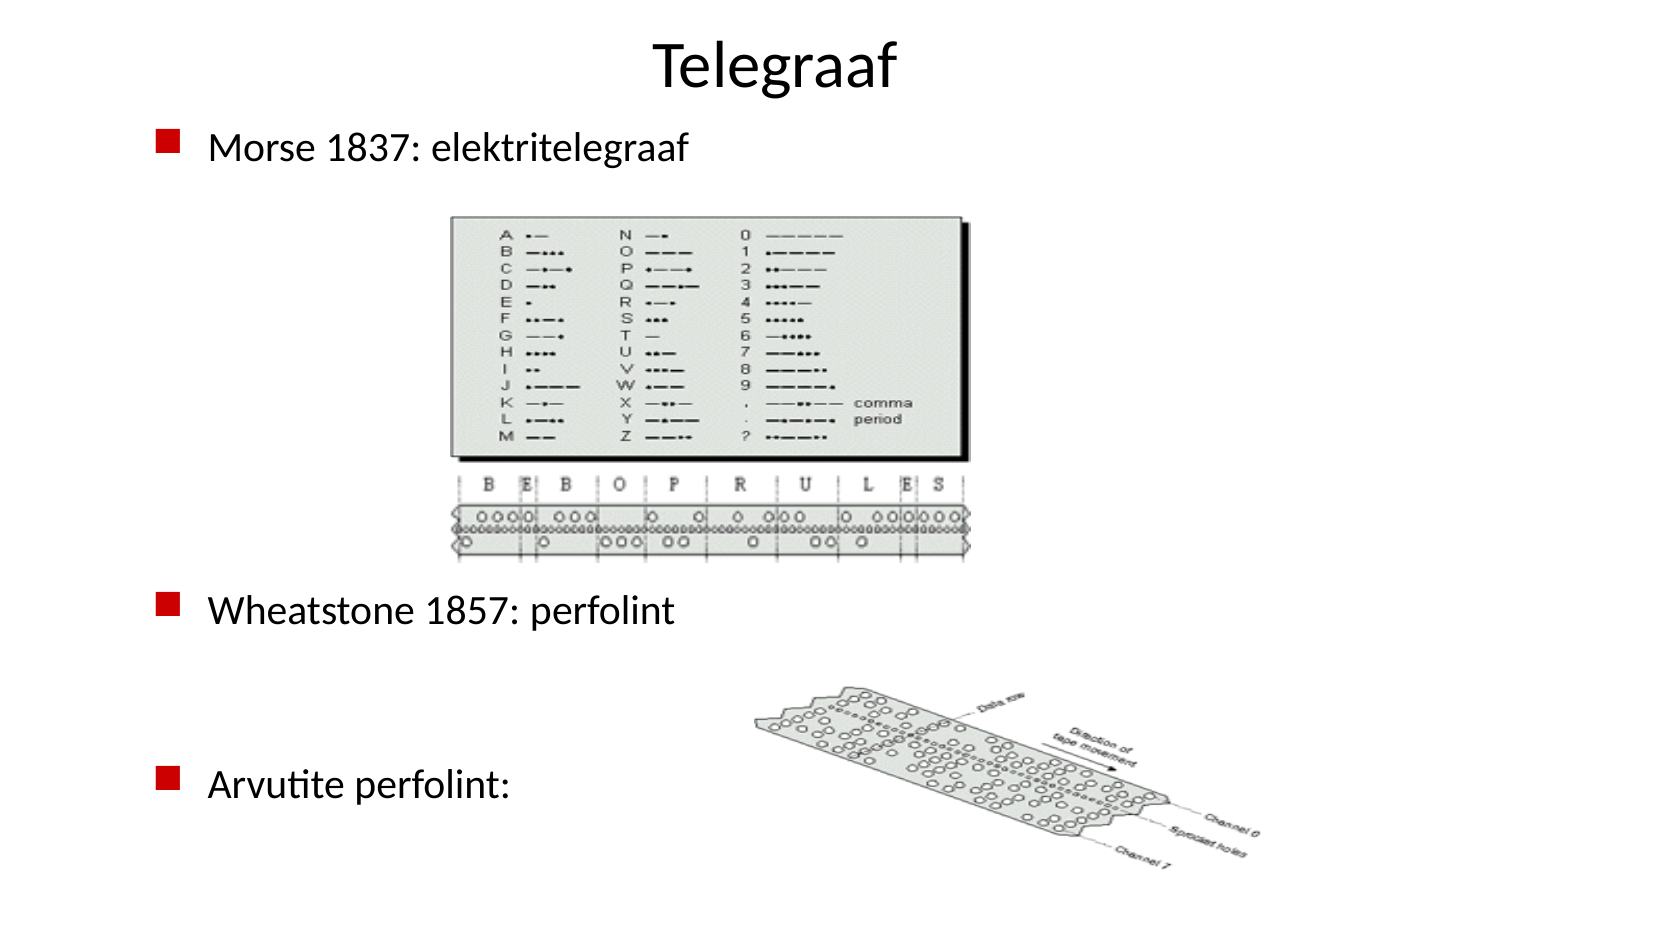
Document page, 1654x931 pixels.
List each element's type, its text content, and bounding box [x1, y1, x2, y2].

picture [449, 474, 971, 563]
title Telegraaf [137, 0, 1413, 100]
picture [449, 216, 971, 463]
list Morse 1837: elektritelegraaf Wheatstone 1857: perfolint Arvutite perfolint: 1902-1910: teleprinter [137, 114, 1425, 931]
picture [754, 674, 1275, 882]
